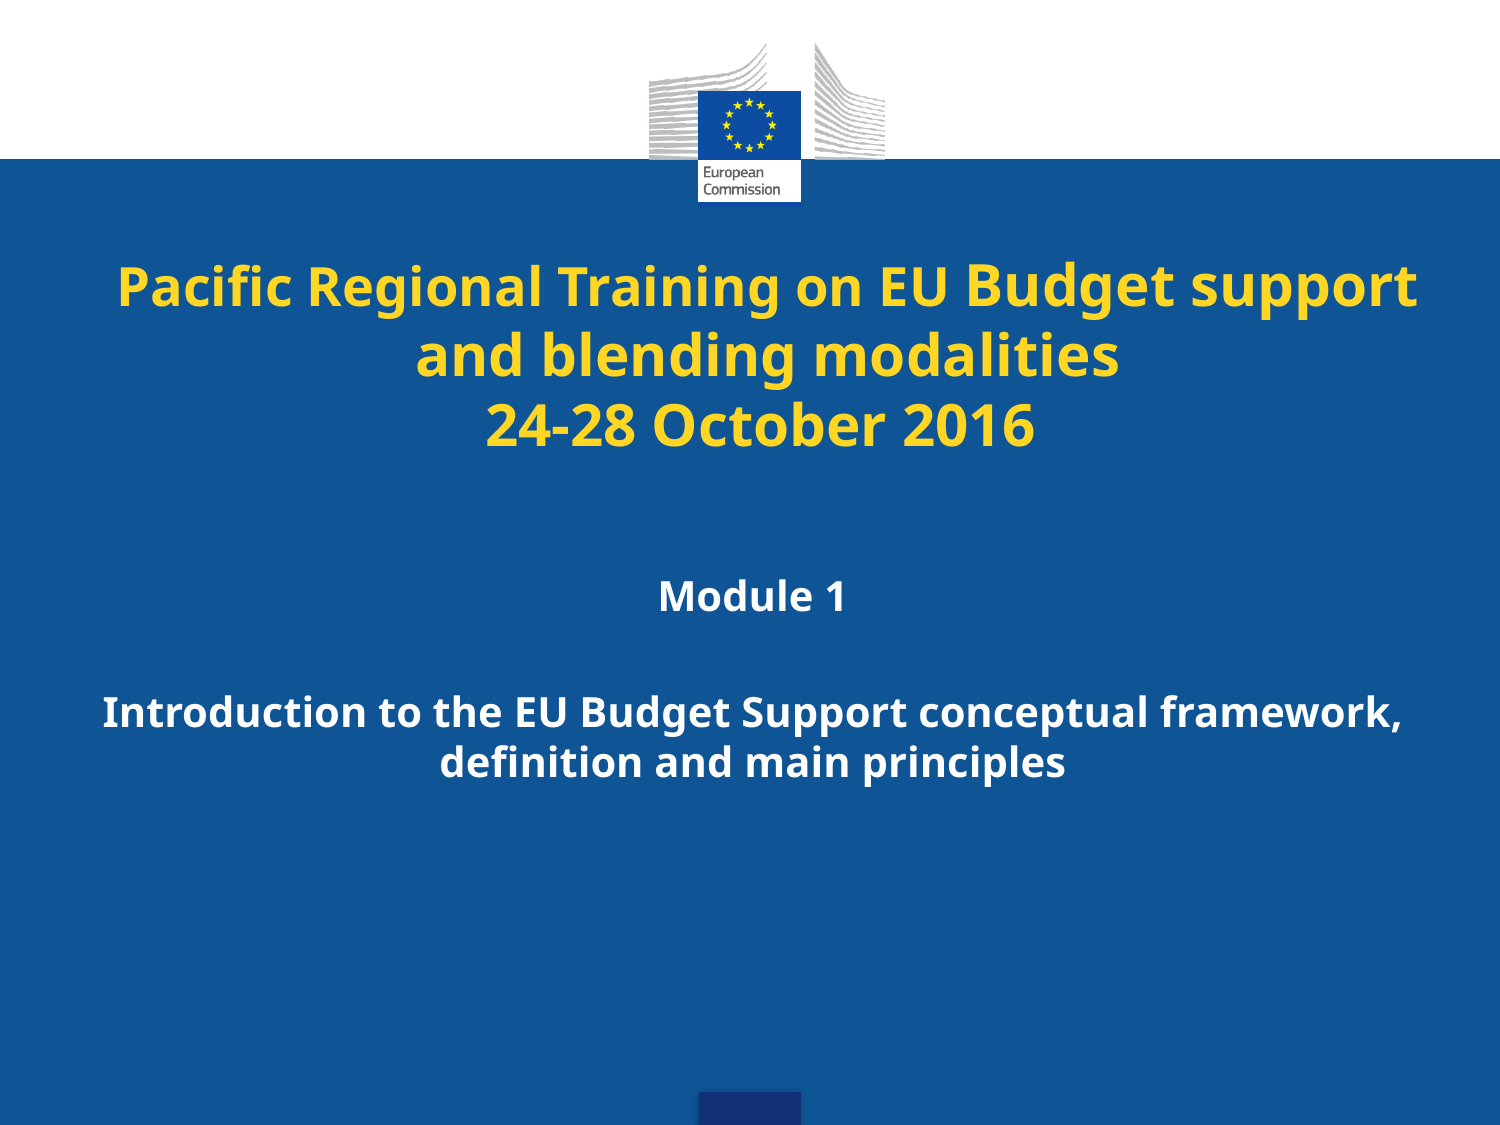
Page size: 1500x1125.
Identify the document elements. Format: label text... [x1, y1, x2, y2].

subtitle Module 1 Introduction to the EU Budget Support conceptual framework, definition and main principles [52, 503, 1454, 858]
title Pacific Regional Training on EU Budget support and blending modalities 24-28 October 2016 [88, 266, 1447, 480]
